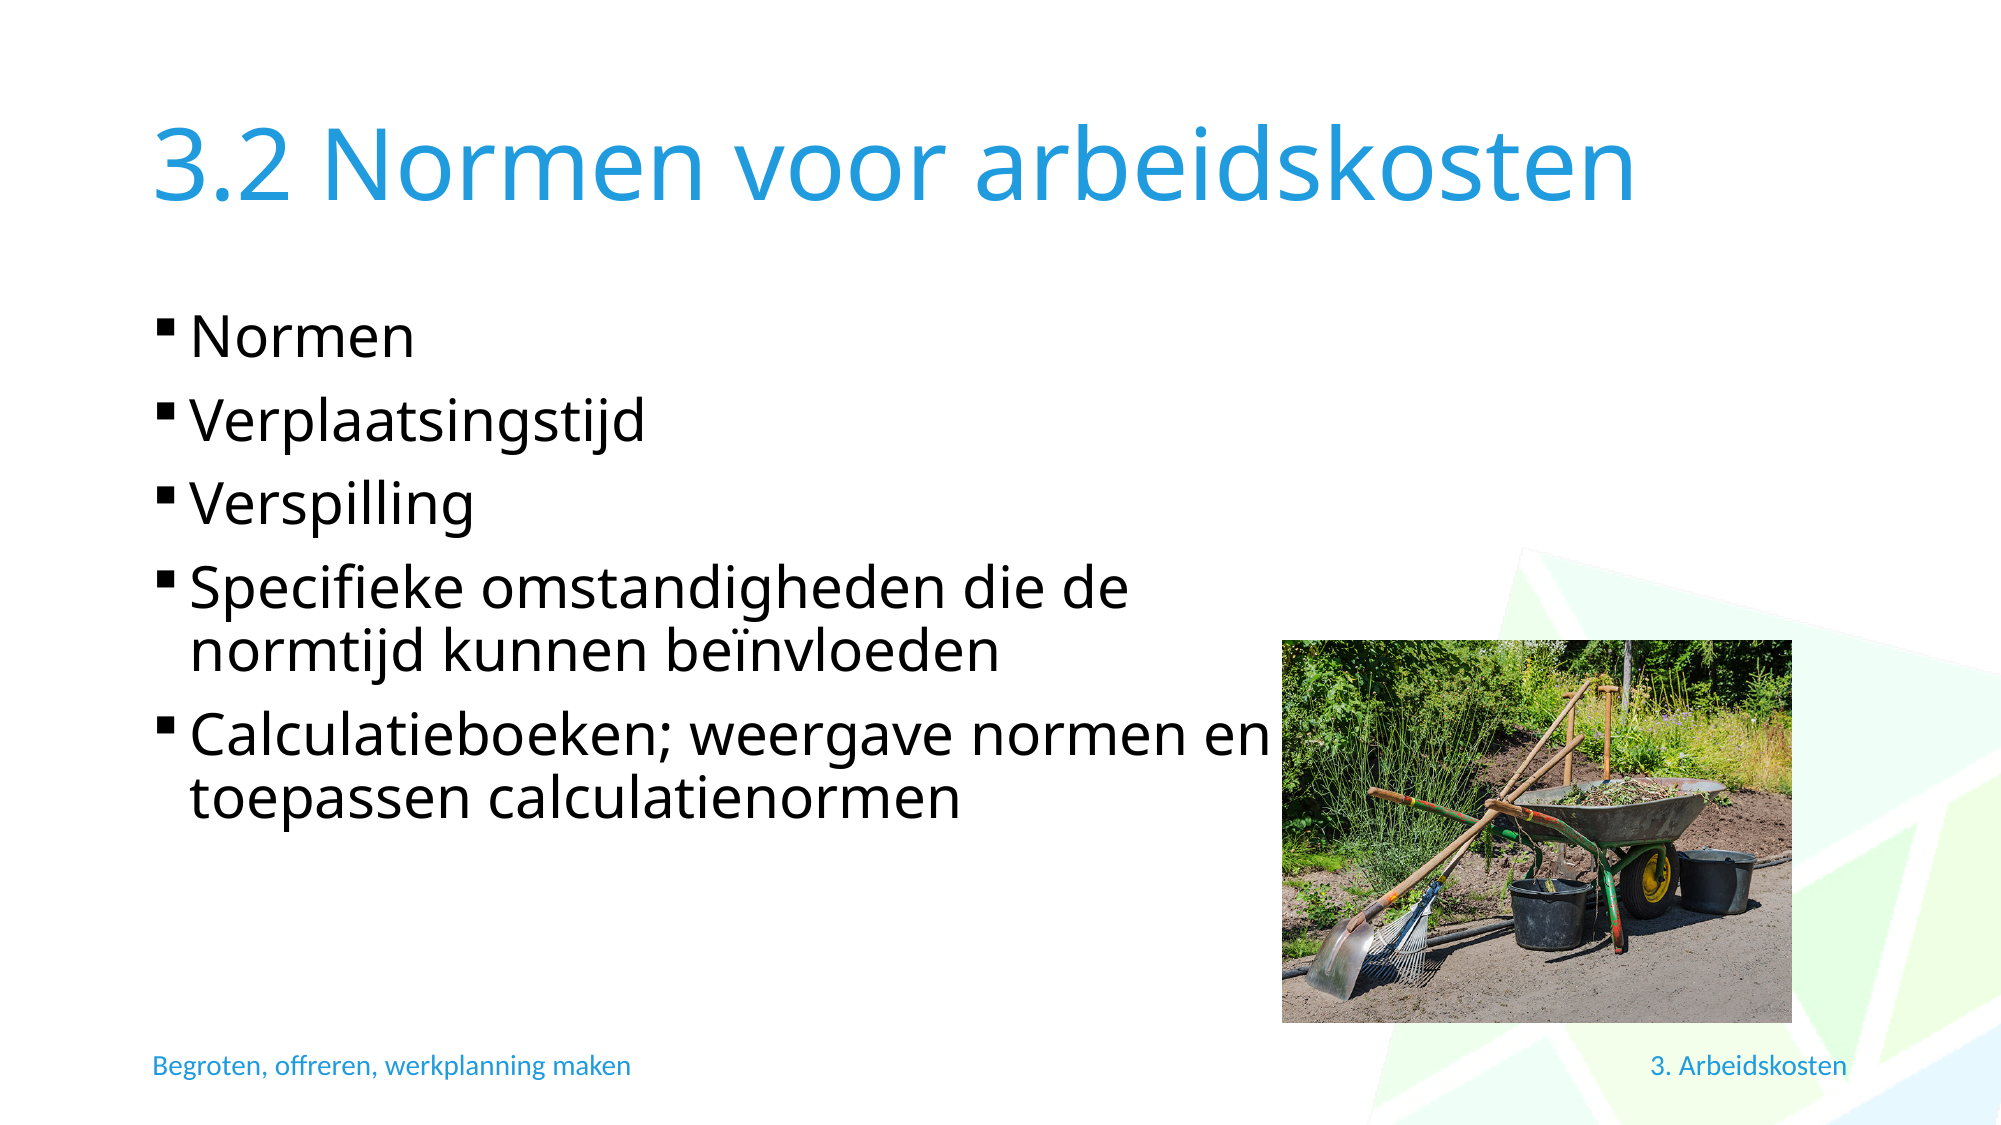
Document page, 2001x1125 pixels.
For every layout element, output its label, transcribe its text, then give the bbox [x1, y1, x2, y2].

list Begroten, offreren, werkplanning maken [137, 1042, 664, 1087]
title 3.2 Normen voor arbeidskosten [137, 59, 1863, 278]
picture [1282, 640, 1792, 1023]
list 3. Arbeidskosten [1412, 1042, 1863, 1103]
list Normen Verplaatsingstijd Verspilling Specifieke omstandigheden die de normtijd kunnen beïnvloeden Calculatieboeken; weergave normen en toepassen calculatienormen [137, 299, 1311, 1014]
